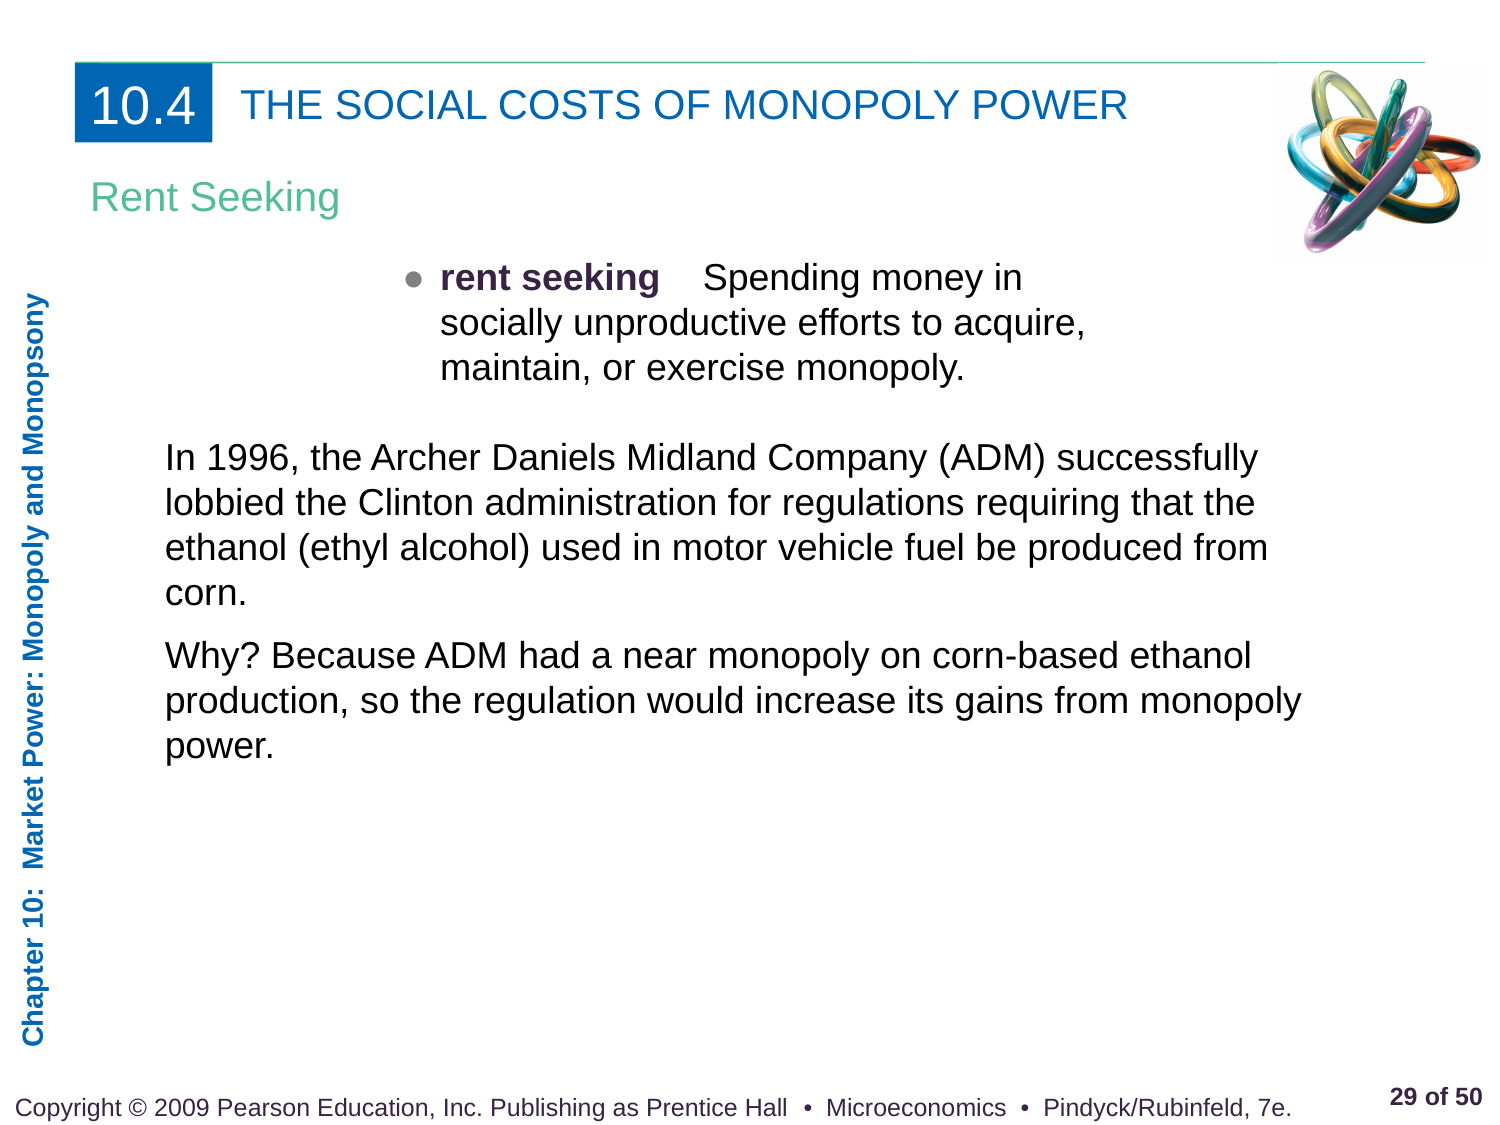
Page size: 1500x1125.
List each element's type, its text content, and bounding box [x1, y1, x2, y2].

picture [1278, 63, 1488, 263]
text_box In 1996, the Archer Daniels Midland Company (ADM) successfully lobbied the Clinton administration for regulations requiring that the ethanol (ethyl alcohol) used in motor vehicle fuel be produced from corn. Why? Because ADM had a near monopoly on corn-based ethanol production, so the regulation would increase its gains from monopoly power. [149, 425, 1350, 774]
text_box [74, 62, 1279, 143]
text_box ● rent seeking Spending money in socially unproductive efforts to acquire, maintain, or exercise monopoly. [387, 246, 1125, 396]
list Rent Seeking [75, 162, 1175, 247]
